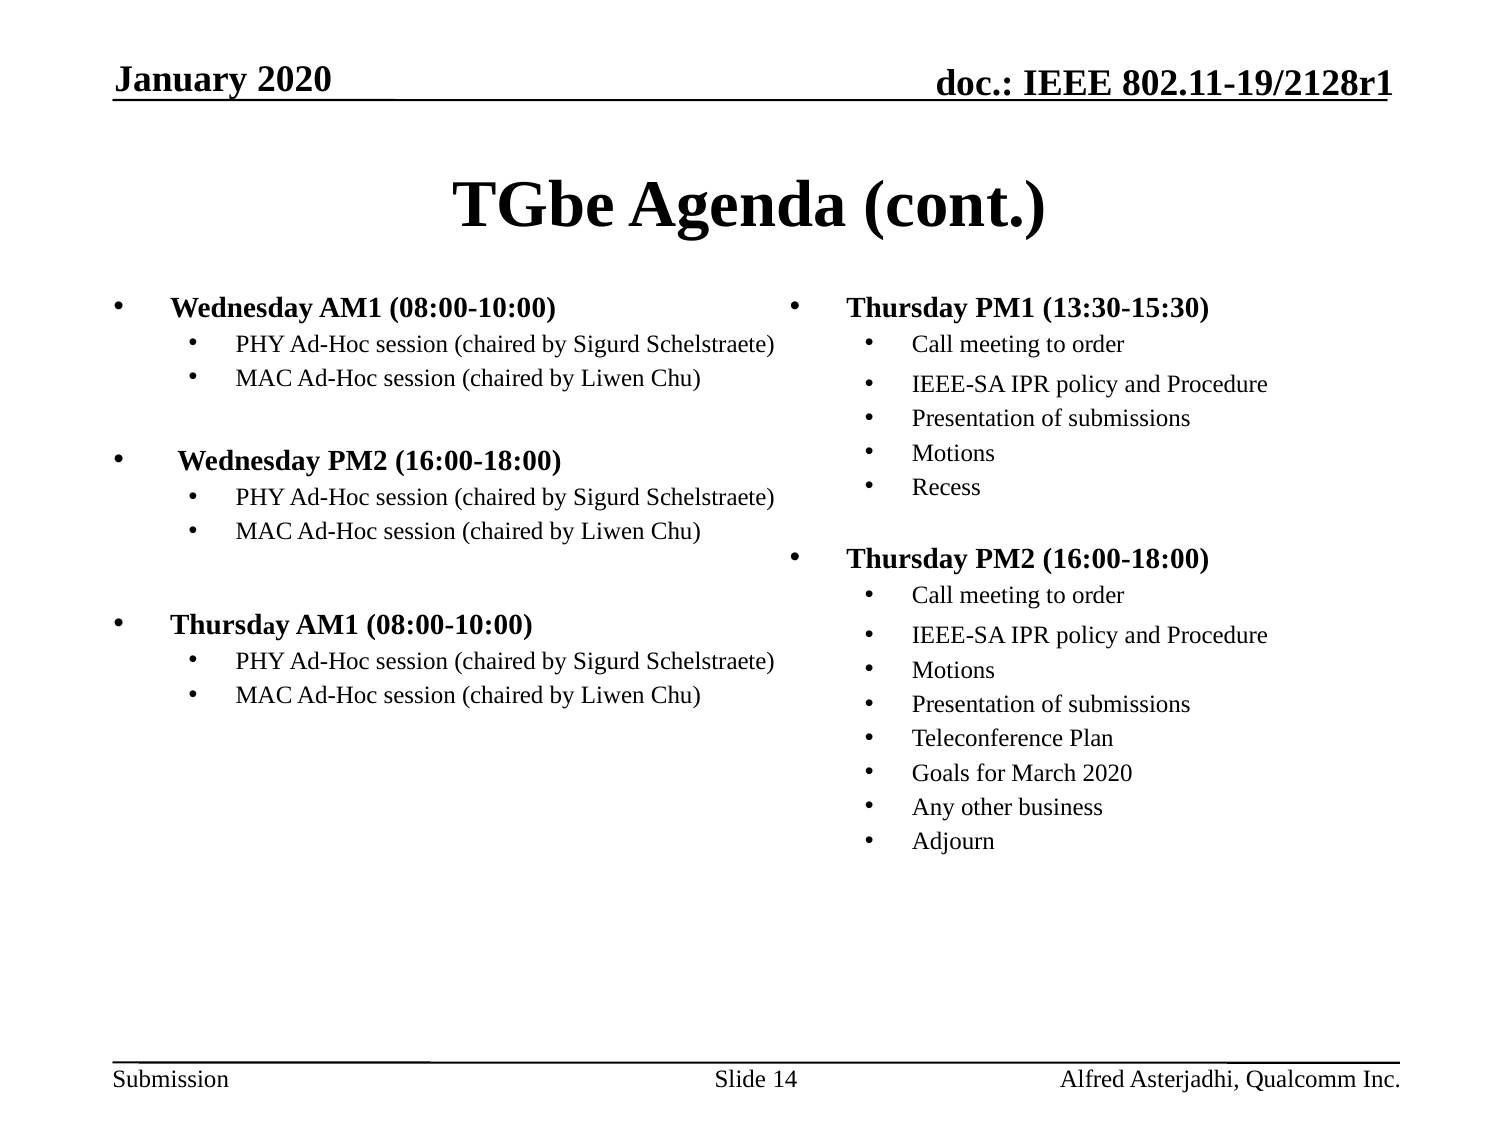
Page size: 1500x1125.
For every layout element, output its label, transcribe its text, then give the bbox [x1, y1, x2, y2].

footer Alfred Asterjadhi, Qualcomm Inc. [878, 1063, 1402, 1093]
title TGbe Agenda (cont.) [112, 112, 1388, 287]
slide_number Slide 14 [712, 1061, 800, 1123]
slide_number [114, 54, 493, 100]
text_box Thursday PM1 (13:30-15:30) Call meeting to order IEEE-SA IPR policy and Procedure Presentation of submissions Motions Recess Thursday PM2 (16:00-18:00) Call meeting to order IEEE-SA IPR policy and Procedure Motions Presentation of submissions Teleconference Plan Goals for March 2020 Any other business Adjourn [774, 287, 1438, 1063]
list Wednesday AM1 (08:00-10:00) PHY Ad-Hoc session (chaired by Sigurd Schelstraete) MAC Ad-Hoc session (chaired by Liwen Chu) Wednesday PM2 (16:00-18:00) PHY Ad-Hoc session (chaired by Sigurd Schelstraete) MAC Ad-Hoc session (chaired by Liwen Chu) Thursday AM1 (08:00-10:00) PHY Ad-Hoc session (chaired by Sigurd Schelstraete) MAC Ad-Hoc session (chaired by Liwen Chu) [98, 286, 813, 1063]
